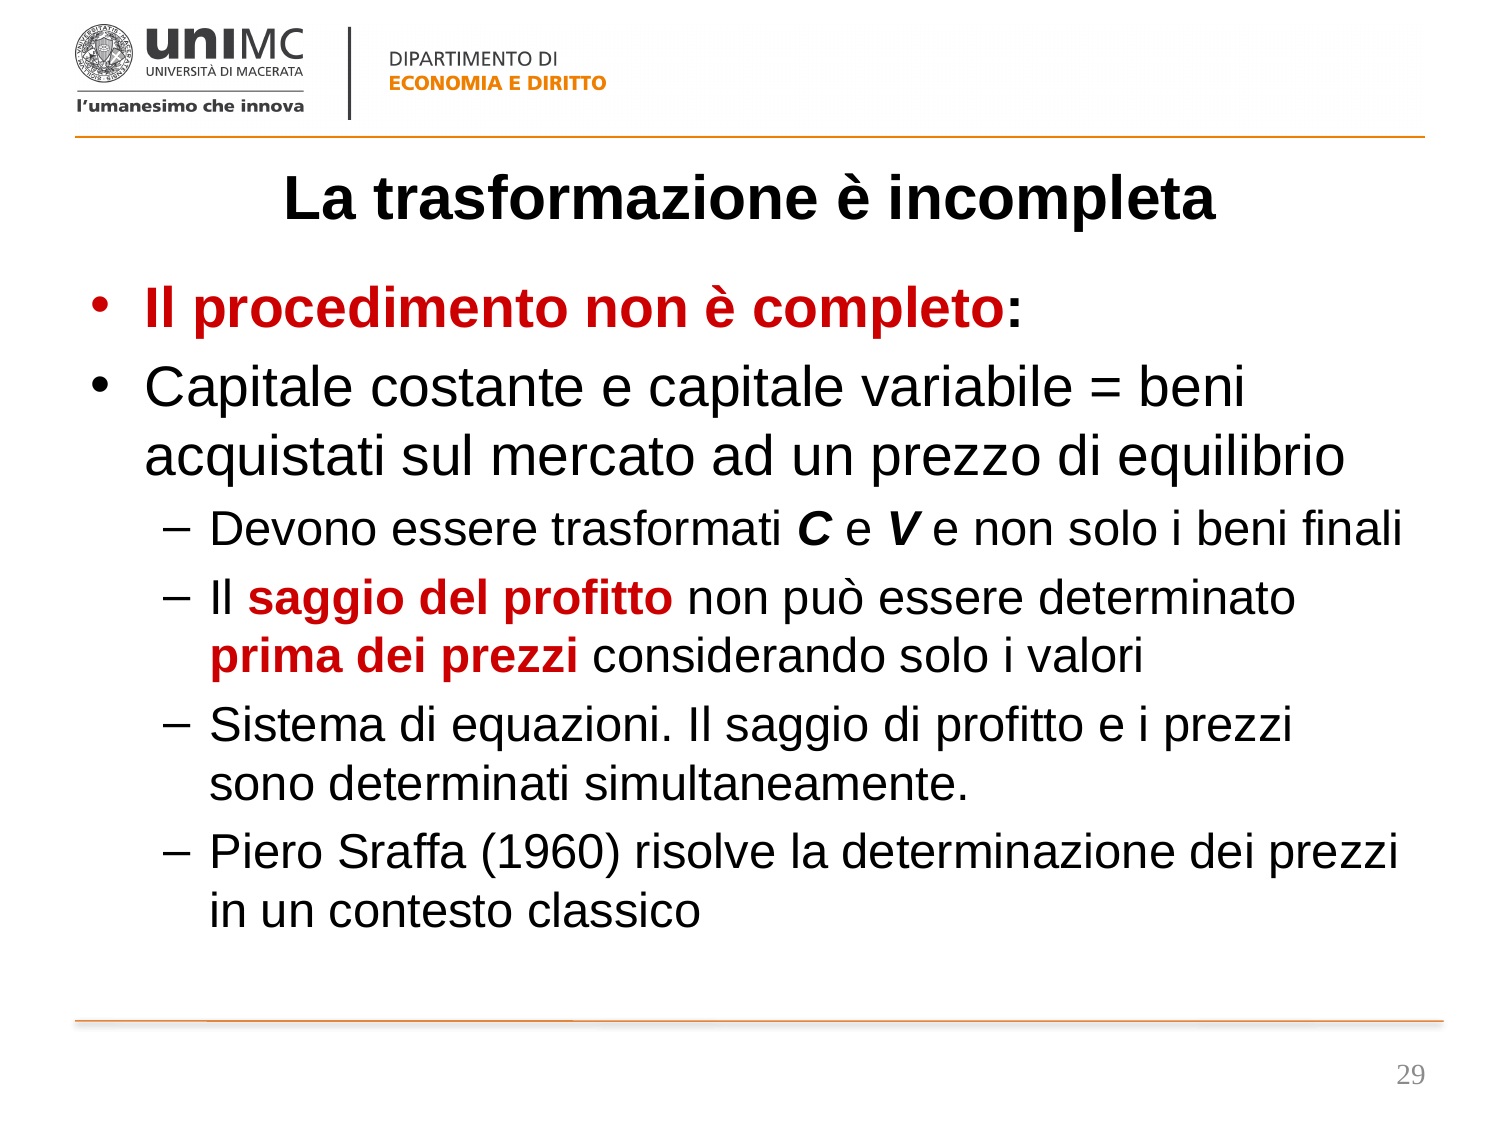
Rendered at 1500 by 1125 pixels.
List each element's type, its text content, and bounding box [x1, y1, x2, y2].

picture [75, 24, 1425, 138]
title La trasformazione è incompleta [75, 149, 1425, 241]
list Il procedimento non è completo: Capitale costante e capitale variabile = beni acquistati sul mercato ad un prezzo di equilibrio Devono essere trasformati C e V e non solo i beni finali Il saggio del profitto non può essere determinato prima dei prezzi considerando solo i valori Sistema di equazioni. Il saggio di profitto e i prezzi sono determinati simultaneamente. Piero Sraffa (1960) risolve la determinazione dei prezzi in un contesto classico [75, 262, 1425, 1005]
slide_number 29 [1091, 1042, 1442, 1103]
